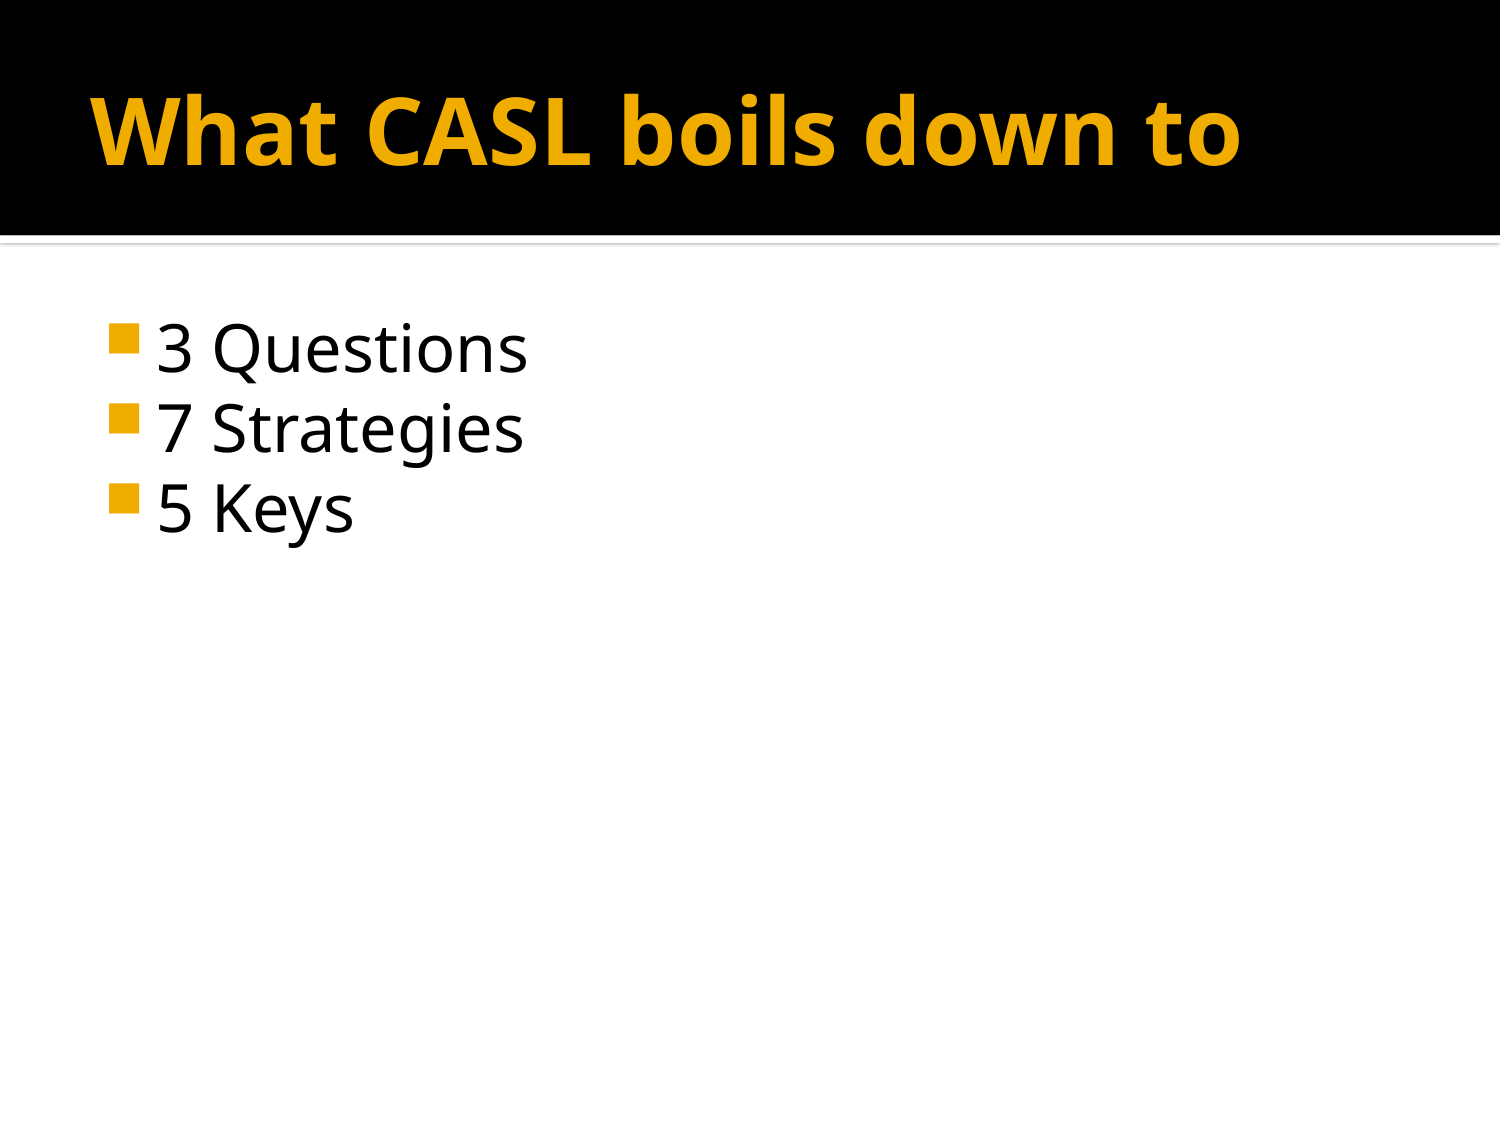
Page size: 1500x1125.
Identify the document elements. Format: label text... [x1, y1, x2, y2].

list 3 Questions 7 Strategies 5 Keys [75, 291, 1425, 1050]
title What CASL boils down to [75, 25, 1425, 231]
